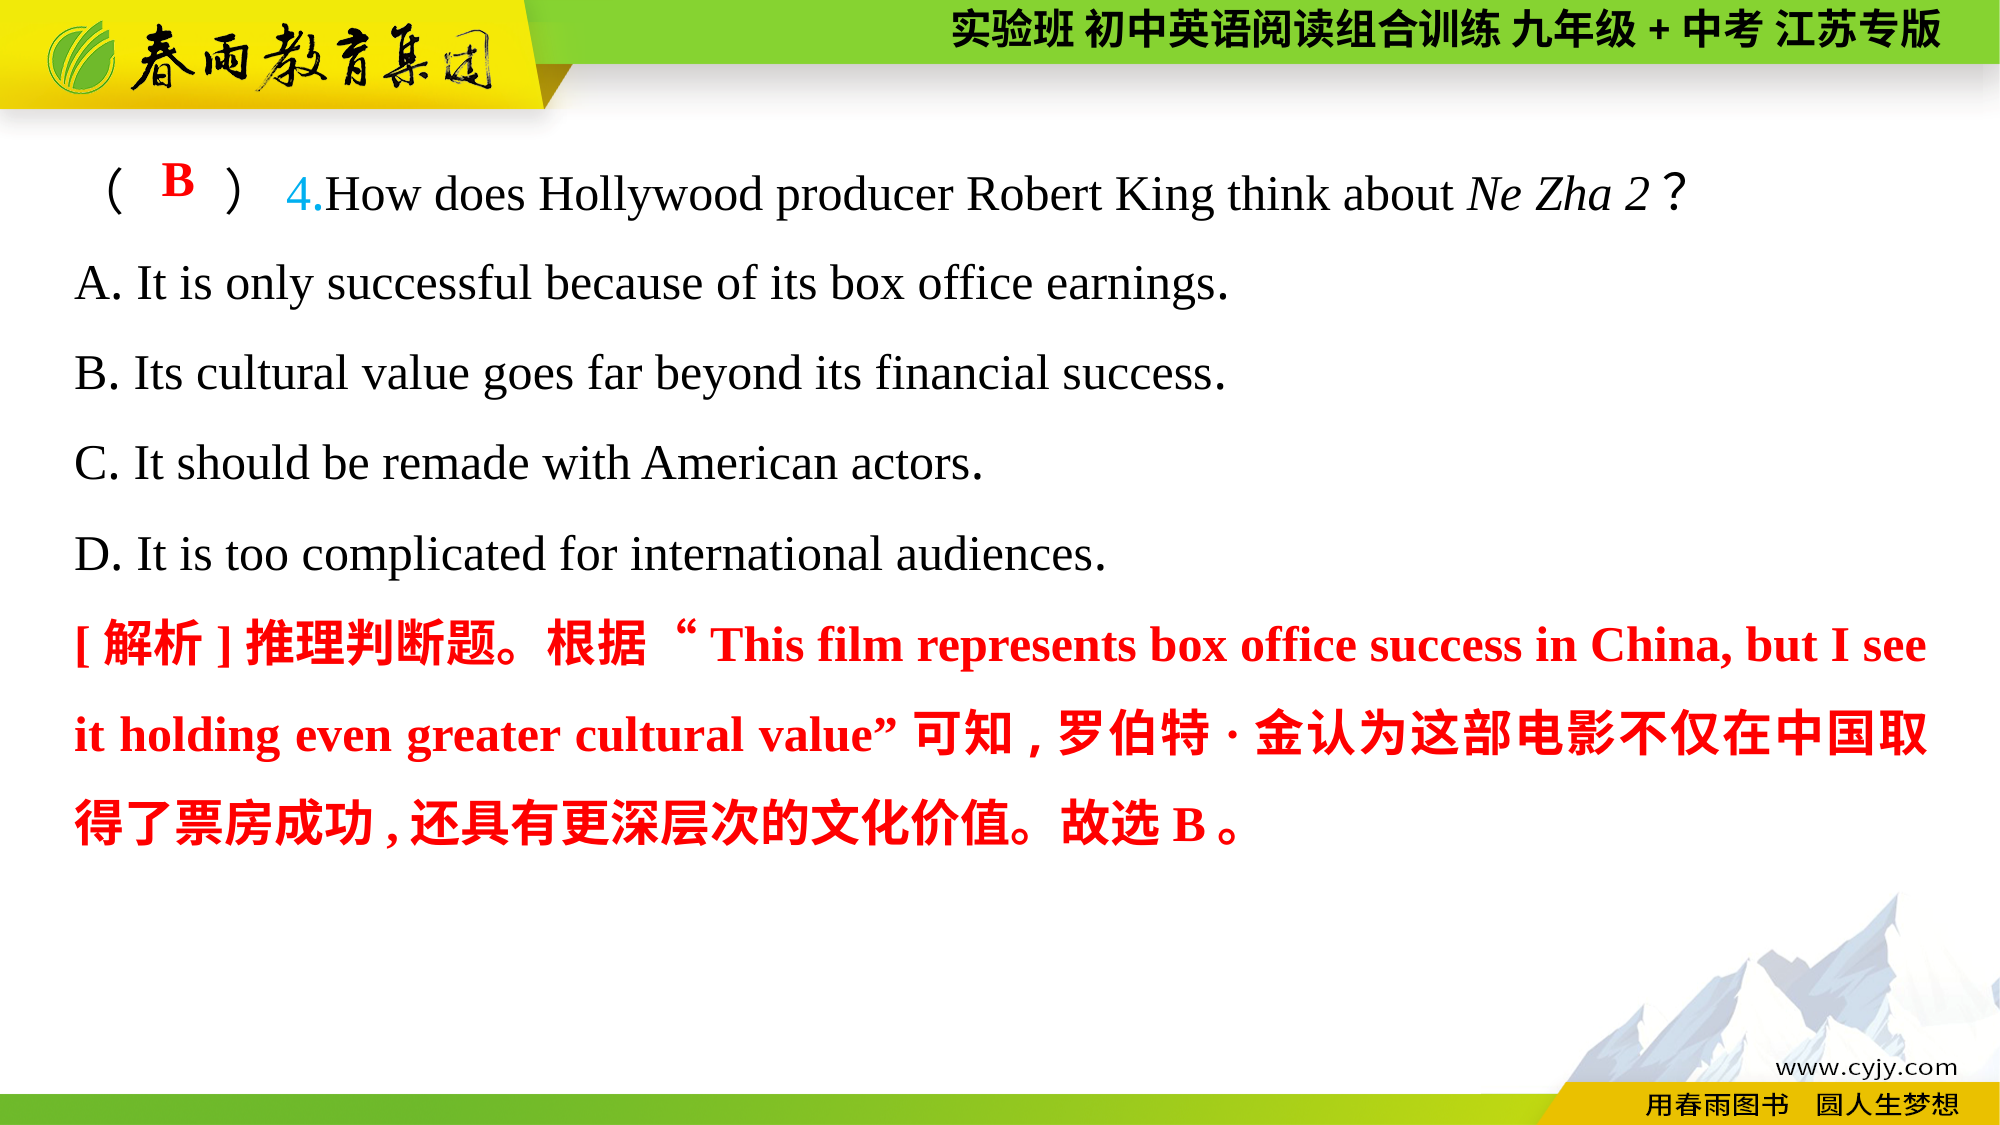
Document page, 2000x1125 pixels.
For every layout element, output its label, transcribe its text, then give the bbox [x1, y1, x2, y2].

text_box B [146, 138, 210, 214]
picture [0, 0, 2000, 1125]
list （ ）4.How does Hollywood producer Robert King think about Ne Zha 2？ A. It is only successful because of its box office earnings. B. Its cultural value goes far beyond its financial success. C. It should be remade with American actors. D. It is too complicated for international audiences. [59, 122, 1944, 574]
text_box [解析]推理判断题。根据“This film represents box office success in China, but I see it holding even greater cultural value”可知,罗伯特·金认为这部电影不仅在中国取得了票房成功,还具有更深层次的文化价值。故选B。 [59, 574, 1944, 860]
